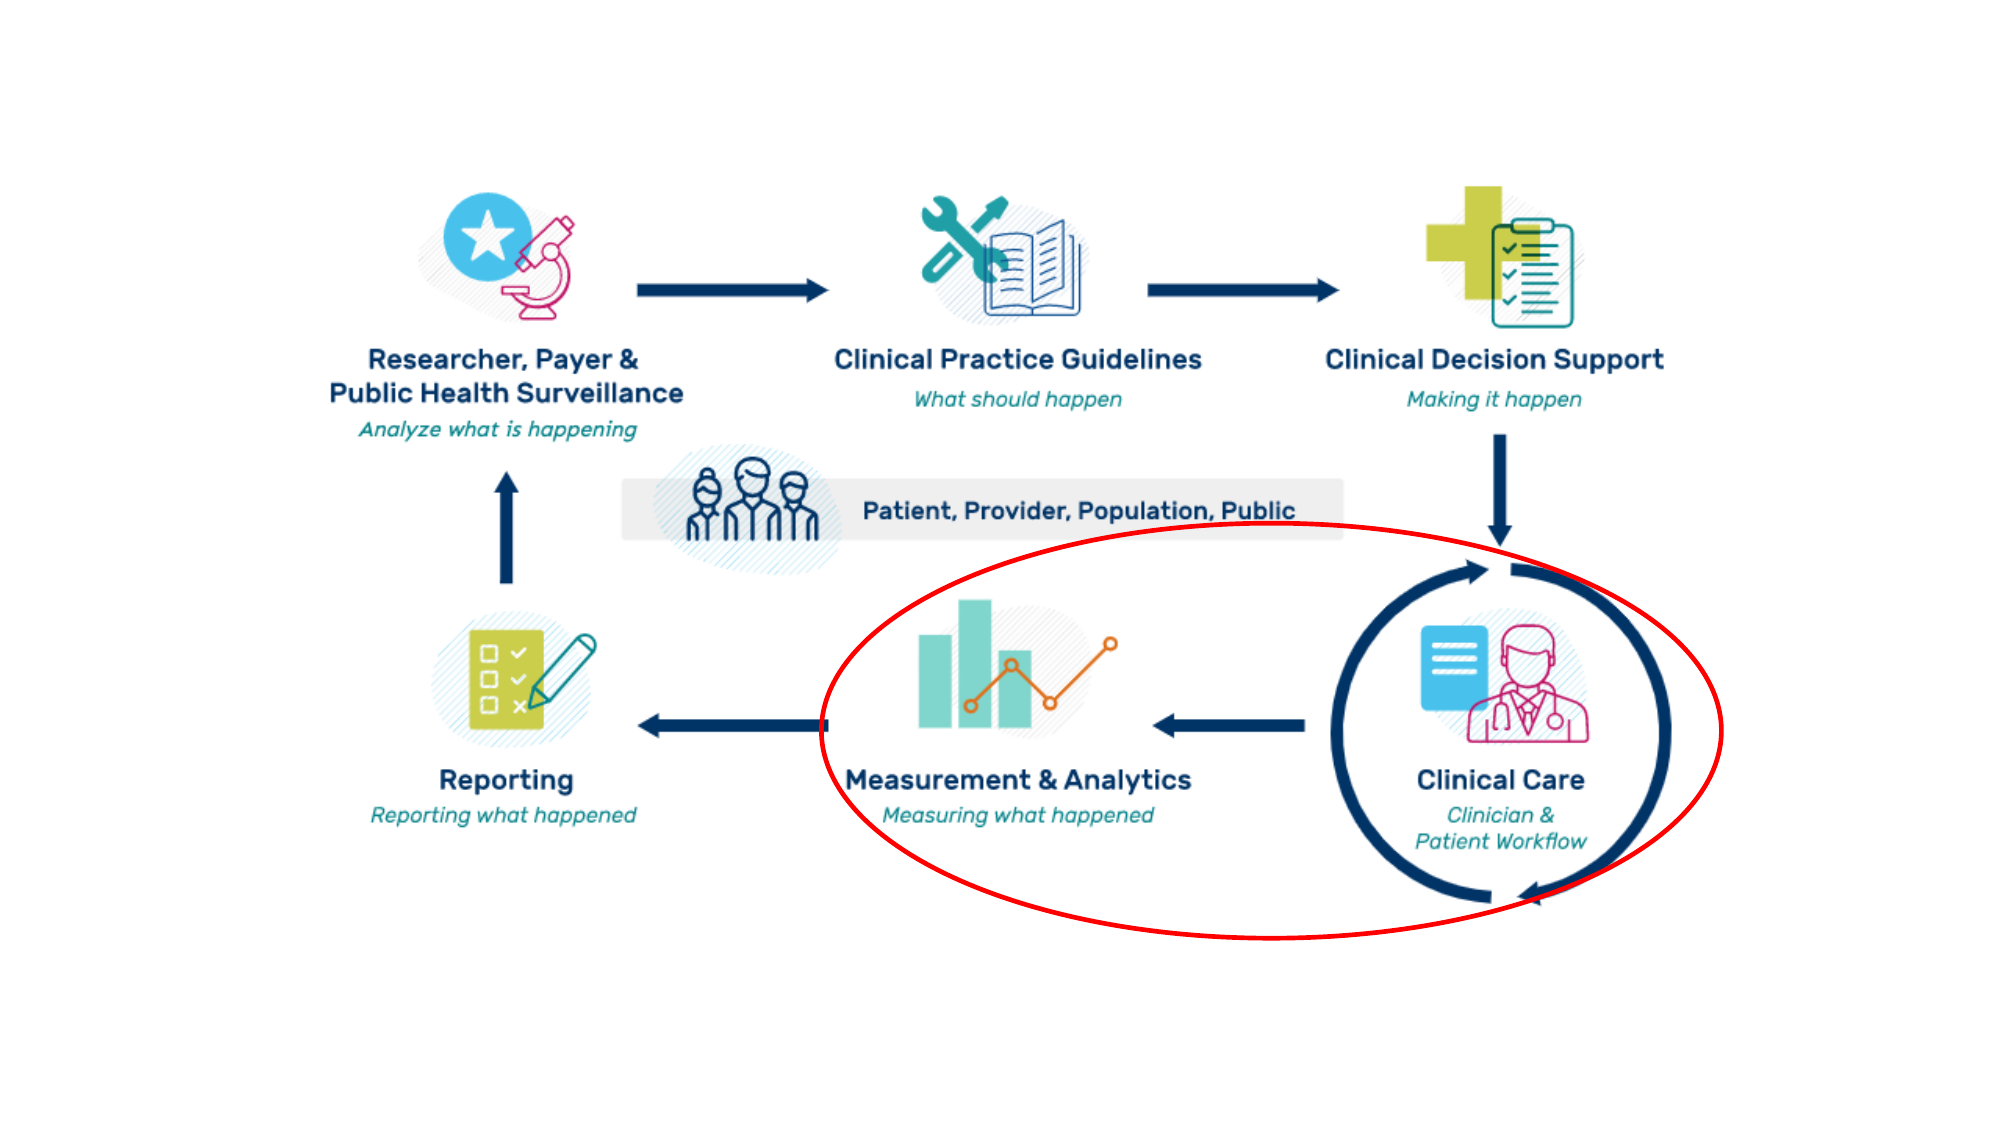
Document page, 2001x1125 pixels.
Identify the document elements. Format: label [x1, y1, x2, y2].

text_box [1113, 926, 1430, 940]
text_box [1689, 651, 1723, 810]
picture [311, 174, 1689, 926]
